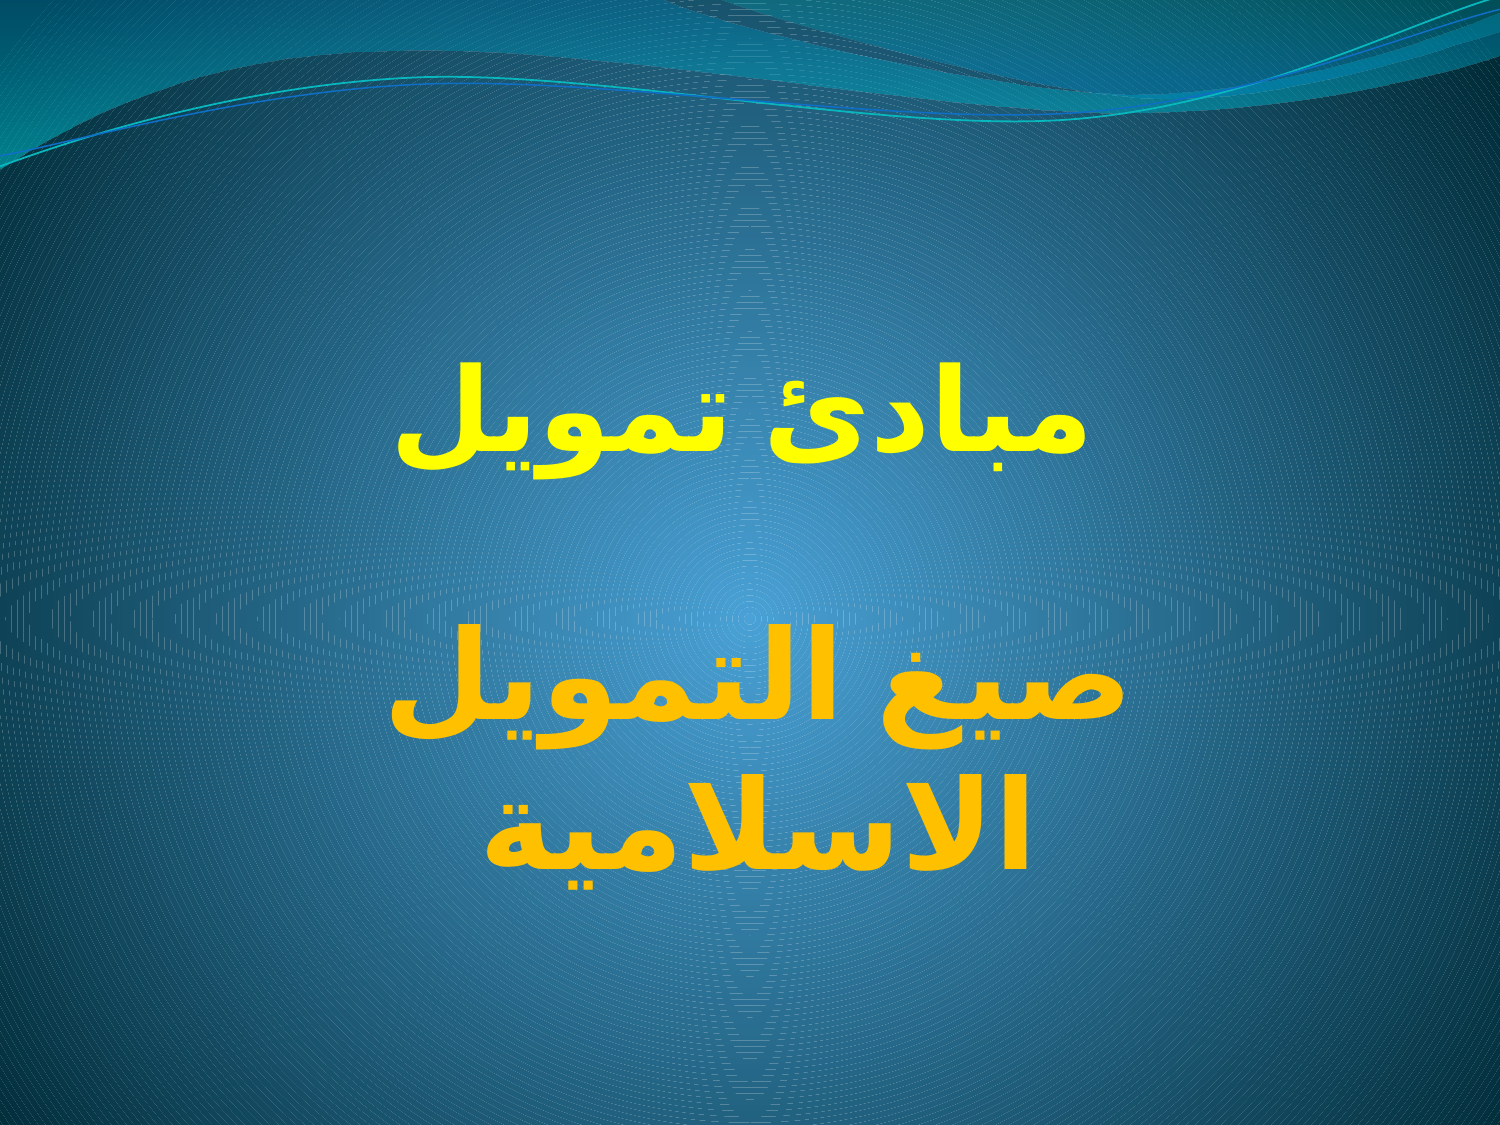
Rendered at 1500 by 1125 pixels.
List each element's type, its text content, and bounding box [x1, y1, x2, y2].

title مبادئ تمويل [99, 174, 1388, 475]
subtitle صيغ التمويل الاسلامية [275, 587, 1238, 769]
